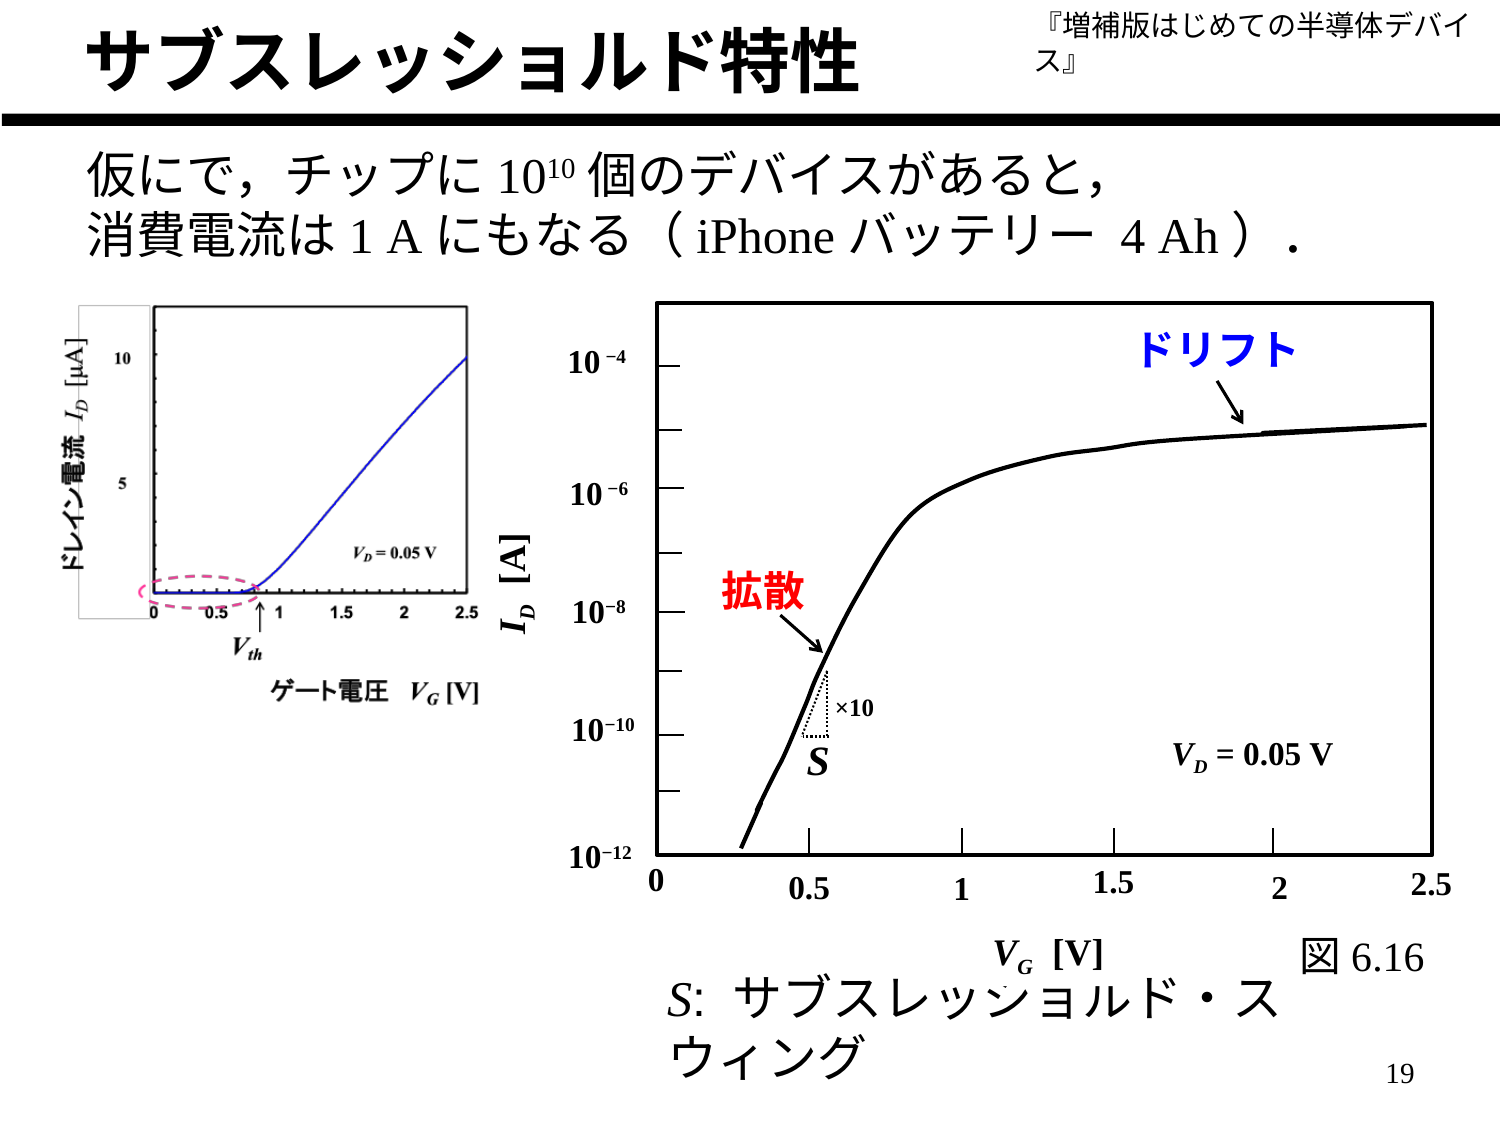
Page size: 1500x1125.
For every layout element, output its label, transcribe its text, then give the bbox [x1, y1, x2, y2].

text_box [480, 302, 1471, 988]
picture [7, 288, 506, 709]
text_box S: サブスレッショルド・スウィング [652, 997, 1393, 1094]
title サブスレッショルド特性 [83, 19, 1459, 102]
